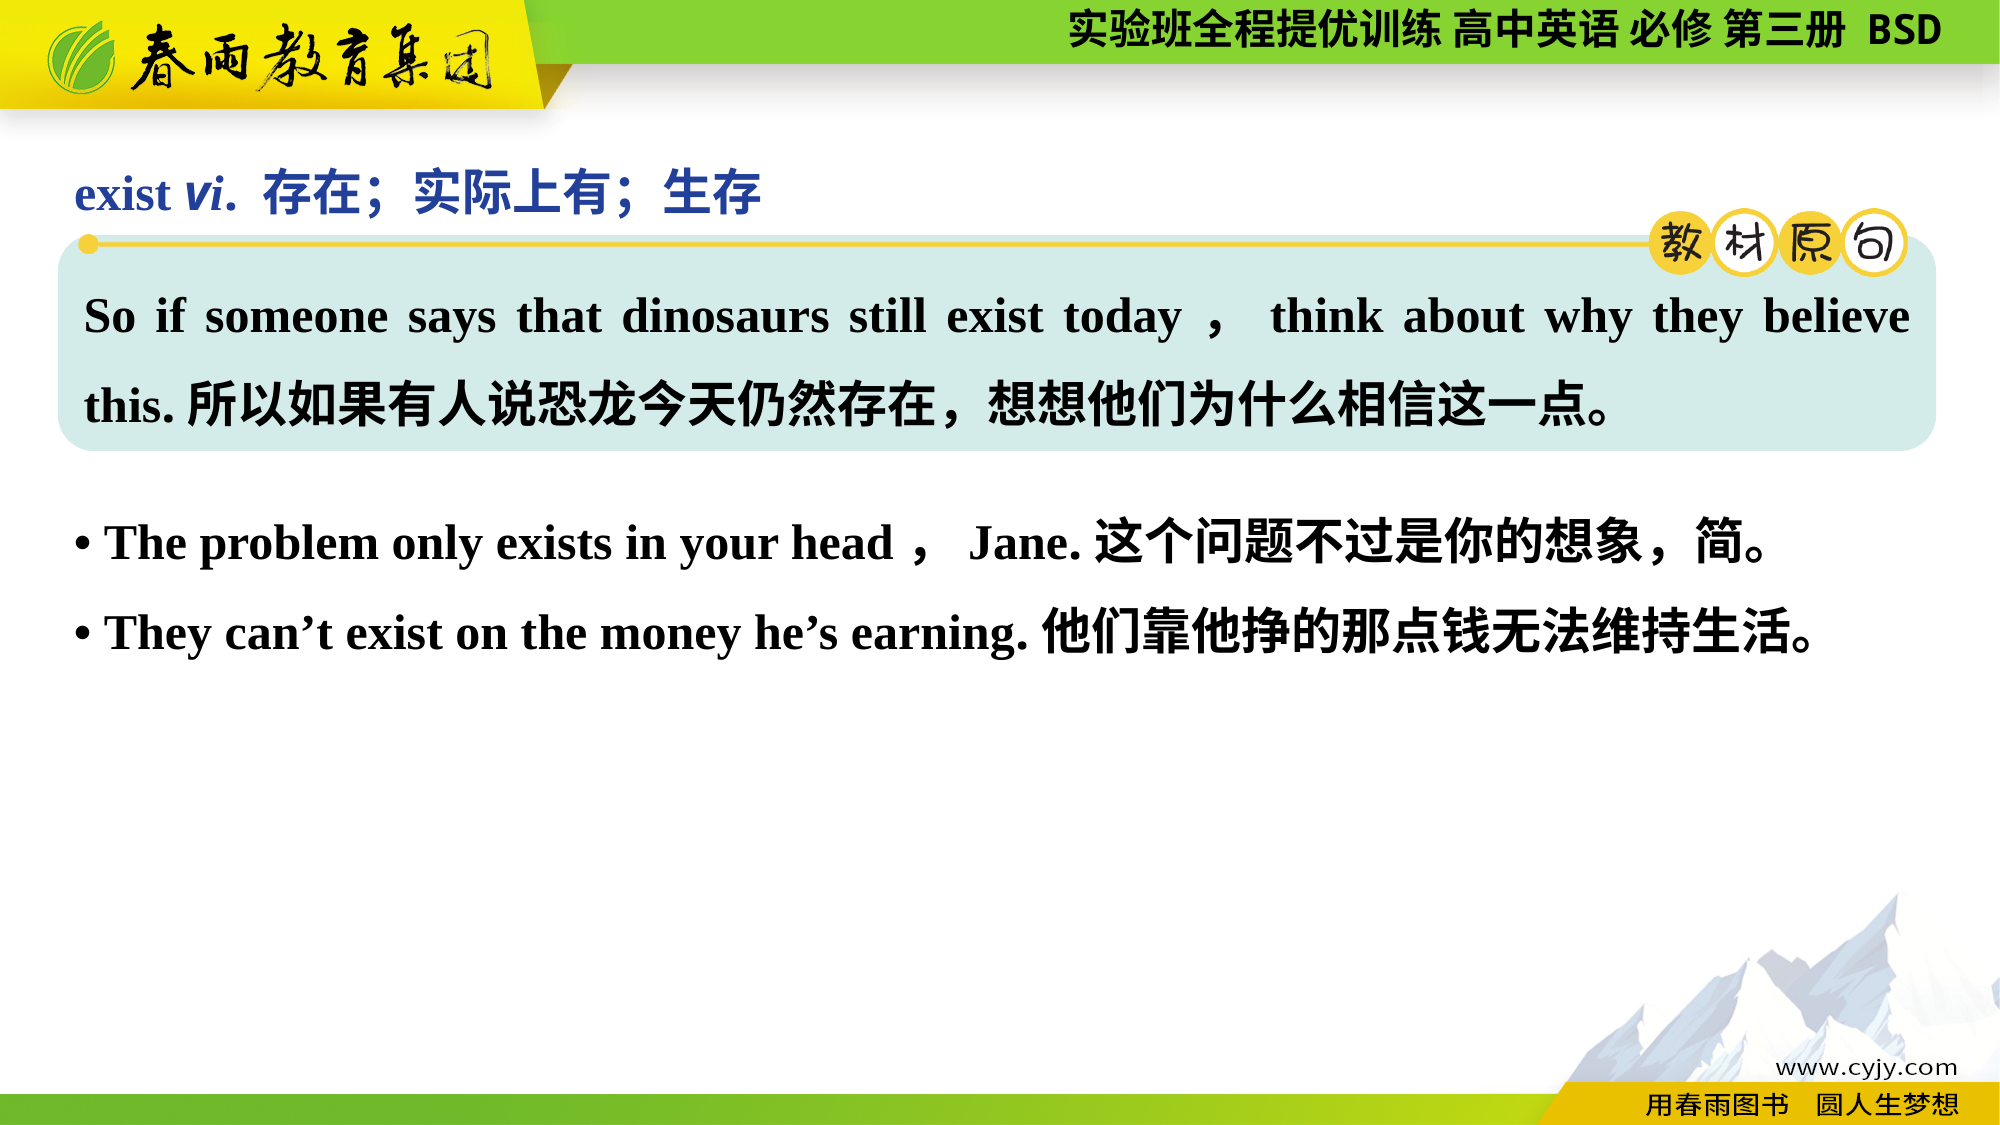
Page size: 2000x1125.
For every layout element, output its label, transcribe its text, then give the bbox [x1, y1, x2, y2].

text_box • The problem only exists in your head，Jane.这个问题不过是你的想象，简。 • They can’t exist on the money he’s earning.他们靠他挣的那点钱无法维持生活。 [59, 471, 1937, 667]
picture [0, 0, 2000, 1125]
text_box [78, 207, 1908, 307]
list exist vi. 存在；实际上有；生存 [59, 122, 1944, 229]
text_box So if someone says that dinosaurs still exist today，think about why they believe this.所以如果有人说恐龙今天仍然存在，想想他们为什么相信这一点。 [57, 238, 1937, 452]
